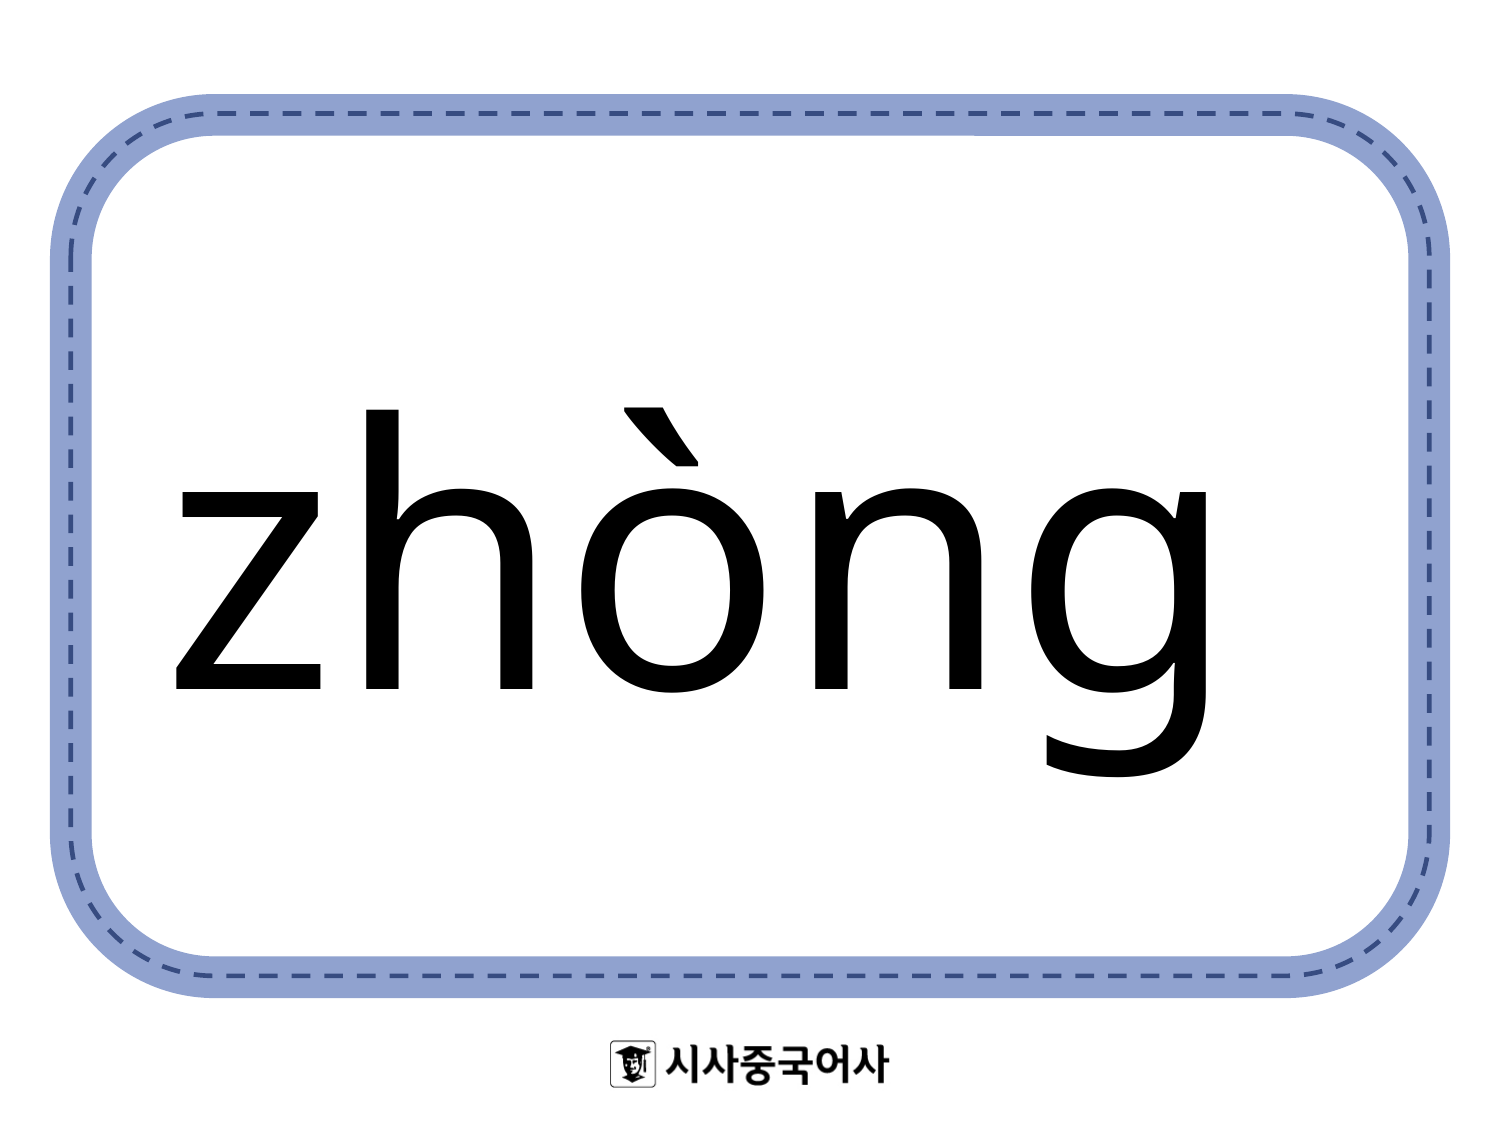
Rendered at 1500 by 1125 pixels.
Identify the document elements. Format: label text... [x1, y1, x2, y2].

text_box zhòng [145, 183, 1354, 846]
picture [602, 1034, 898, 1094]
